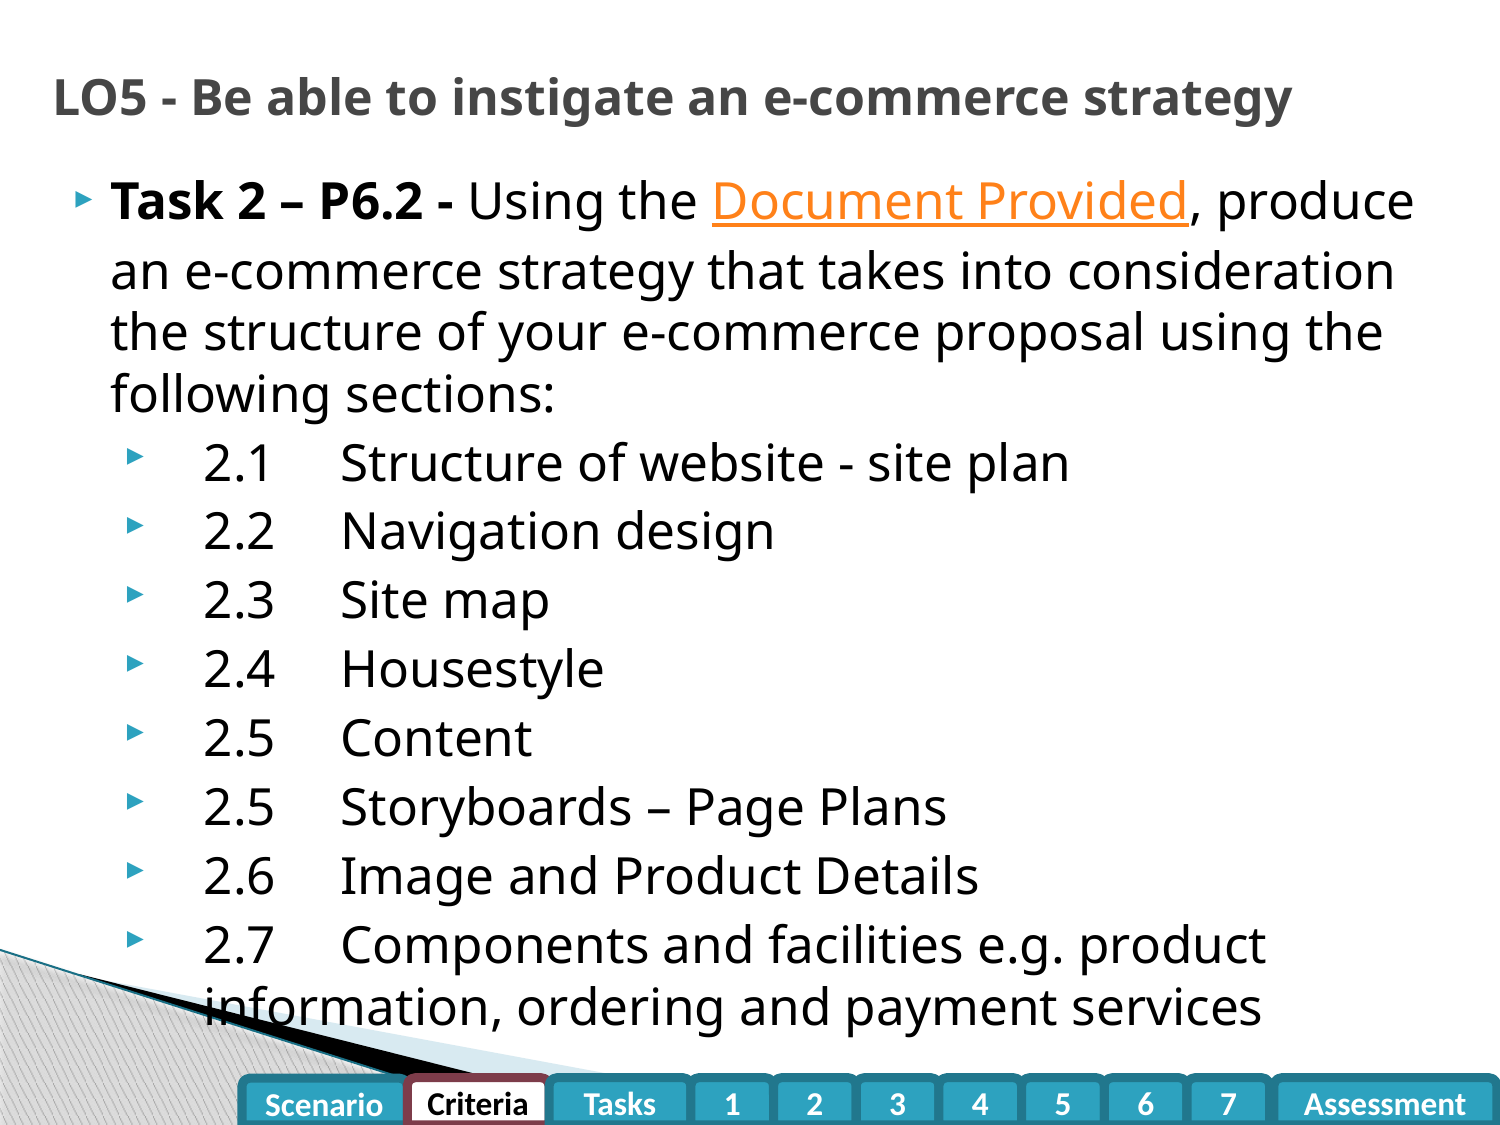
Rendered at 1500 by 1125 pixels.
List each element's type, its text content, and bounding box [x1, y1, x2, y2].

list Task 2 – P6.2 - Using the Document Provided, produce an e-commerce strategy that takes into consideration the structure of your e-commerce proposal using the following sections: 2.1 Structure of website - site plan 2.2 Navigation design 2.3 Site map 2.4 Housestyle 2.5 Content 2.5 Storyboards – Page Plans 2.6 Image and Product Details 2.7 Components and facilities e.g. product information, ordering and payment services [41, 173, 1471, 1047]
title LO5 - Be able to instigate an e-commerce strategy [37, 19, 1471, 173]
